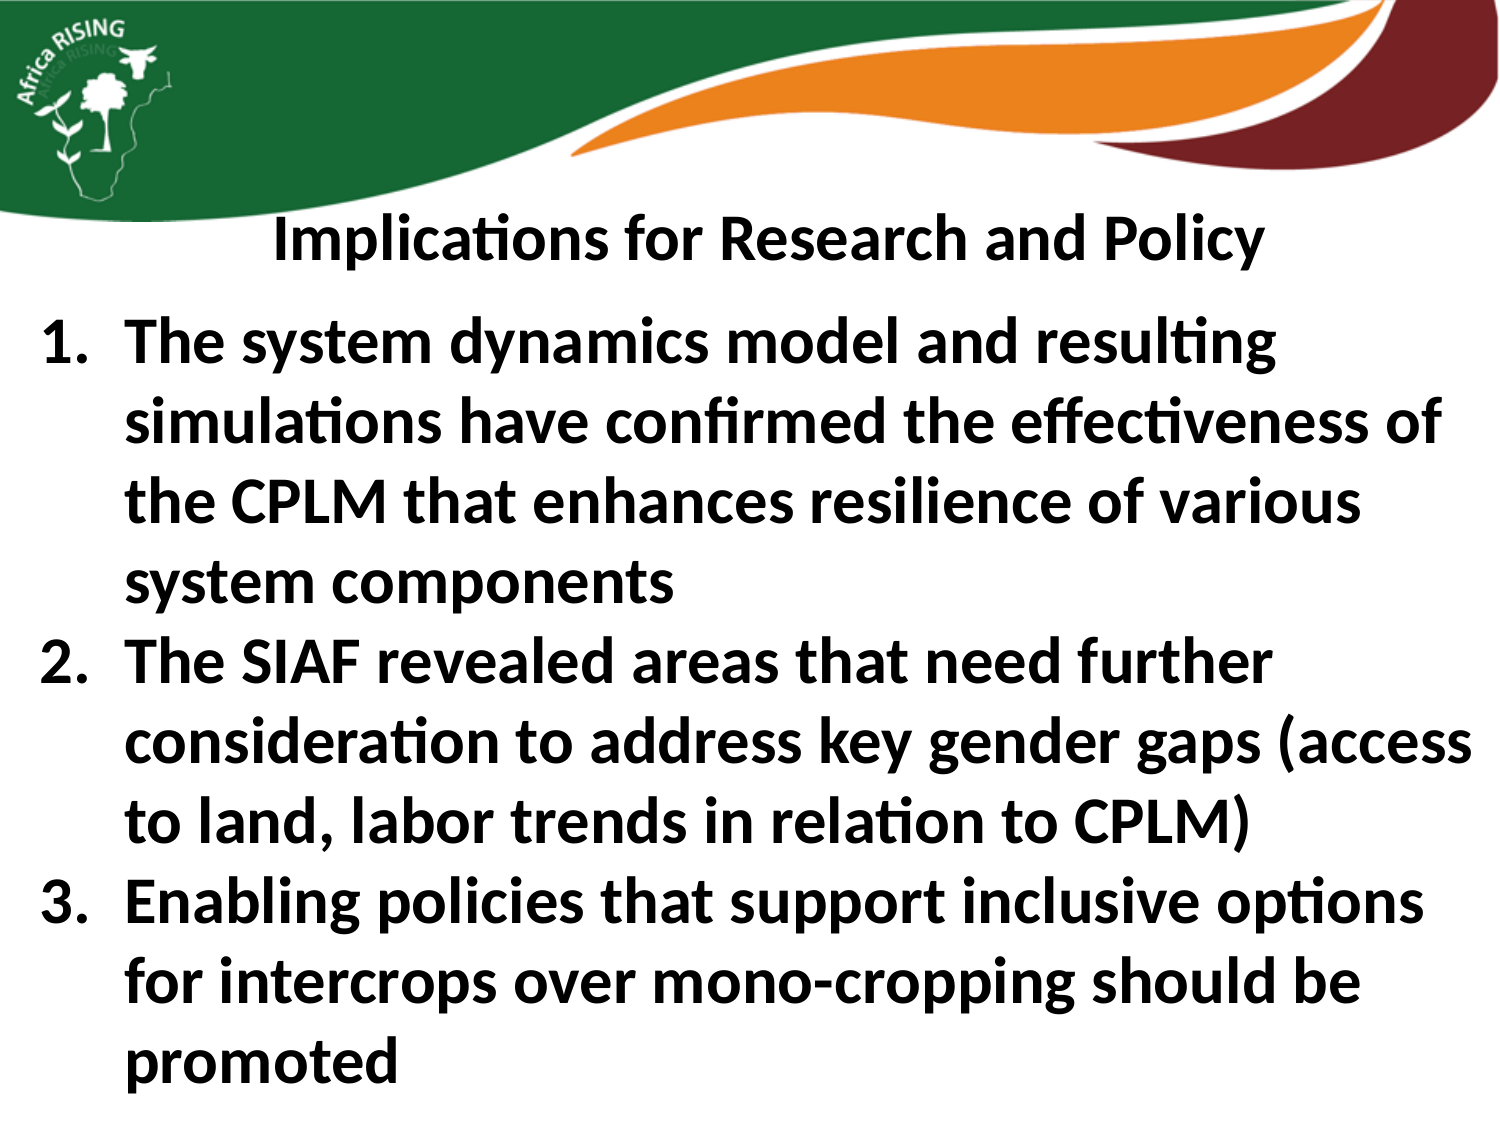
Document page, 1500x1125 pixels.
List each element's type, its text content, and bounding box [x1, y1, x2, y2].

title Implications for Research and Policy [44, 125, 1495, 263]
text_box The system dynamics model and resulting simulations have confirmed the effectiveness of the CPLM that enhances resilience of various system components The SIAF revealed areas that need further consideration to address key gender gaps (access to land, labor trends in relation to CPLM) Enabling policies that support inclusive options for intercrops over mono-cropping should be promoted [24, 289, 1495, 1104]
picture [0, 0, 1499, 222]
